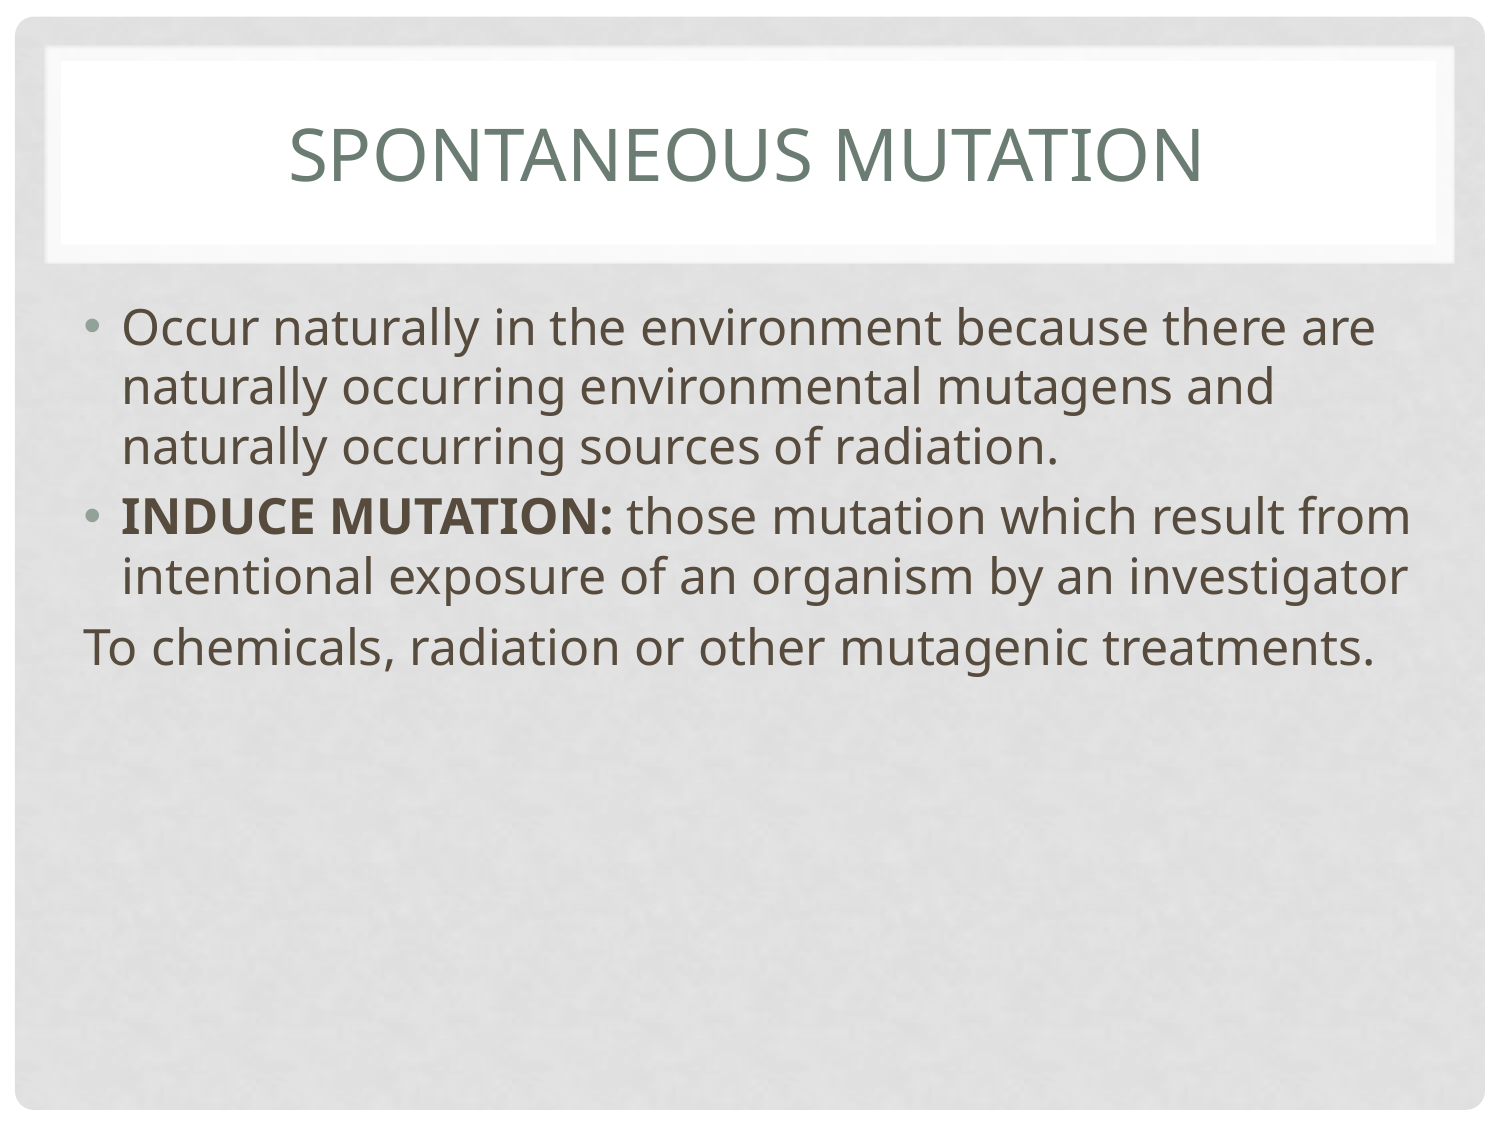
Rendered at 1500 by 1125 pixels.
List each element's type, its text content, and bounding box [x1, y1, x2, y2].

list Occur naturally in the environment because there are naturally occurring environmental mutagens and naturally occurring sources of radiation. INDUCE MUTATION: those mutation which result from intentional exposure of an organism by an investigator To chemicals, radiation or other mutagenic treatments. [50, 287, 1475, 1005]
title Spontaneous mutation [69, 66, 1425, 238]
